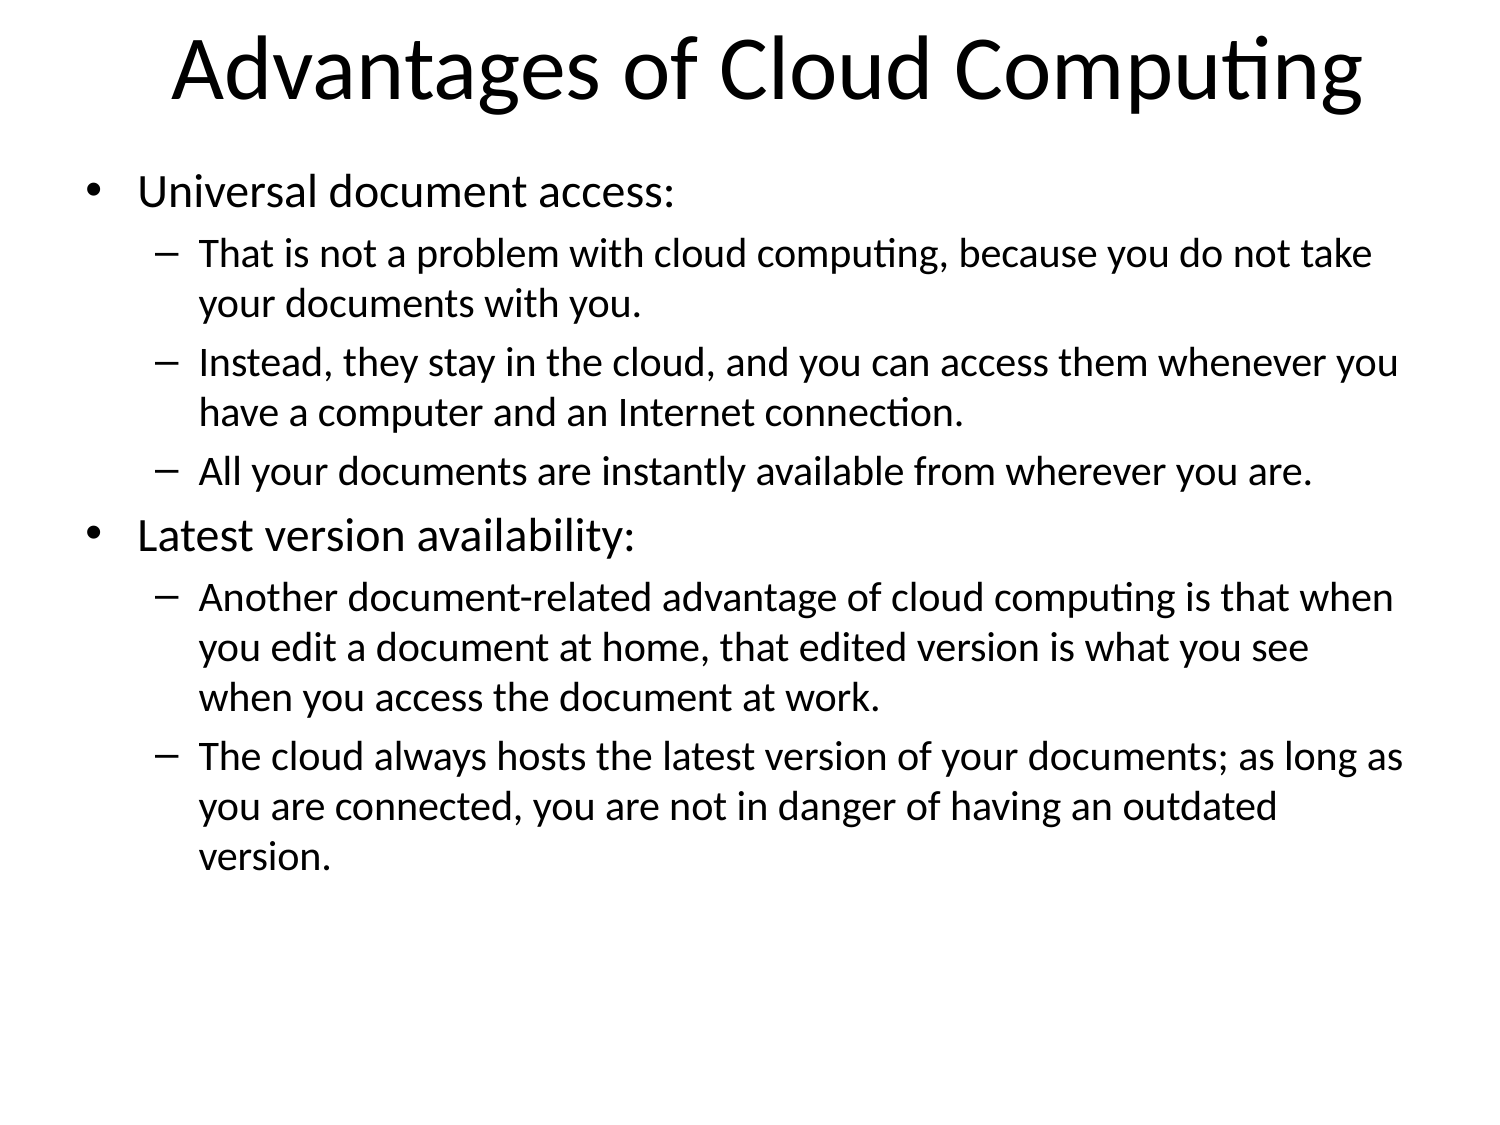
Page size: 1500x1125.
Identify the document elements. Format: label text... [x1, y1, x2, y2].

list Universal document access: That is not a problem with cloud computing, because you do not take your documents with you. Instead, they stay in the cloud, and you can access them whenever you have a computer and an Internet connection. All your documents are instantly available from wherever you are. Latest version availability: Another document-related advantage of cloud computing is that when you edit a document at home, that edited version is what you see when you access the document at work. The cloud always hosts the latest version of your documents; as long as you are connected, you are not in danger of having an outdated version. [70, 152, 1421, 895]
title Advantages of Cloud Computing [87, 0, 1450, 125]
